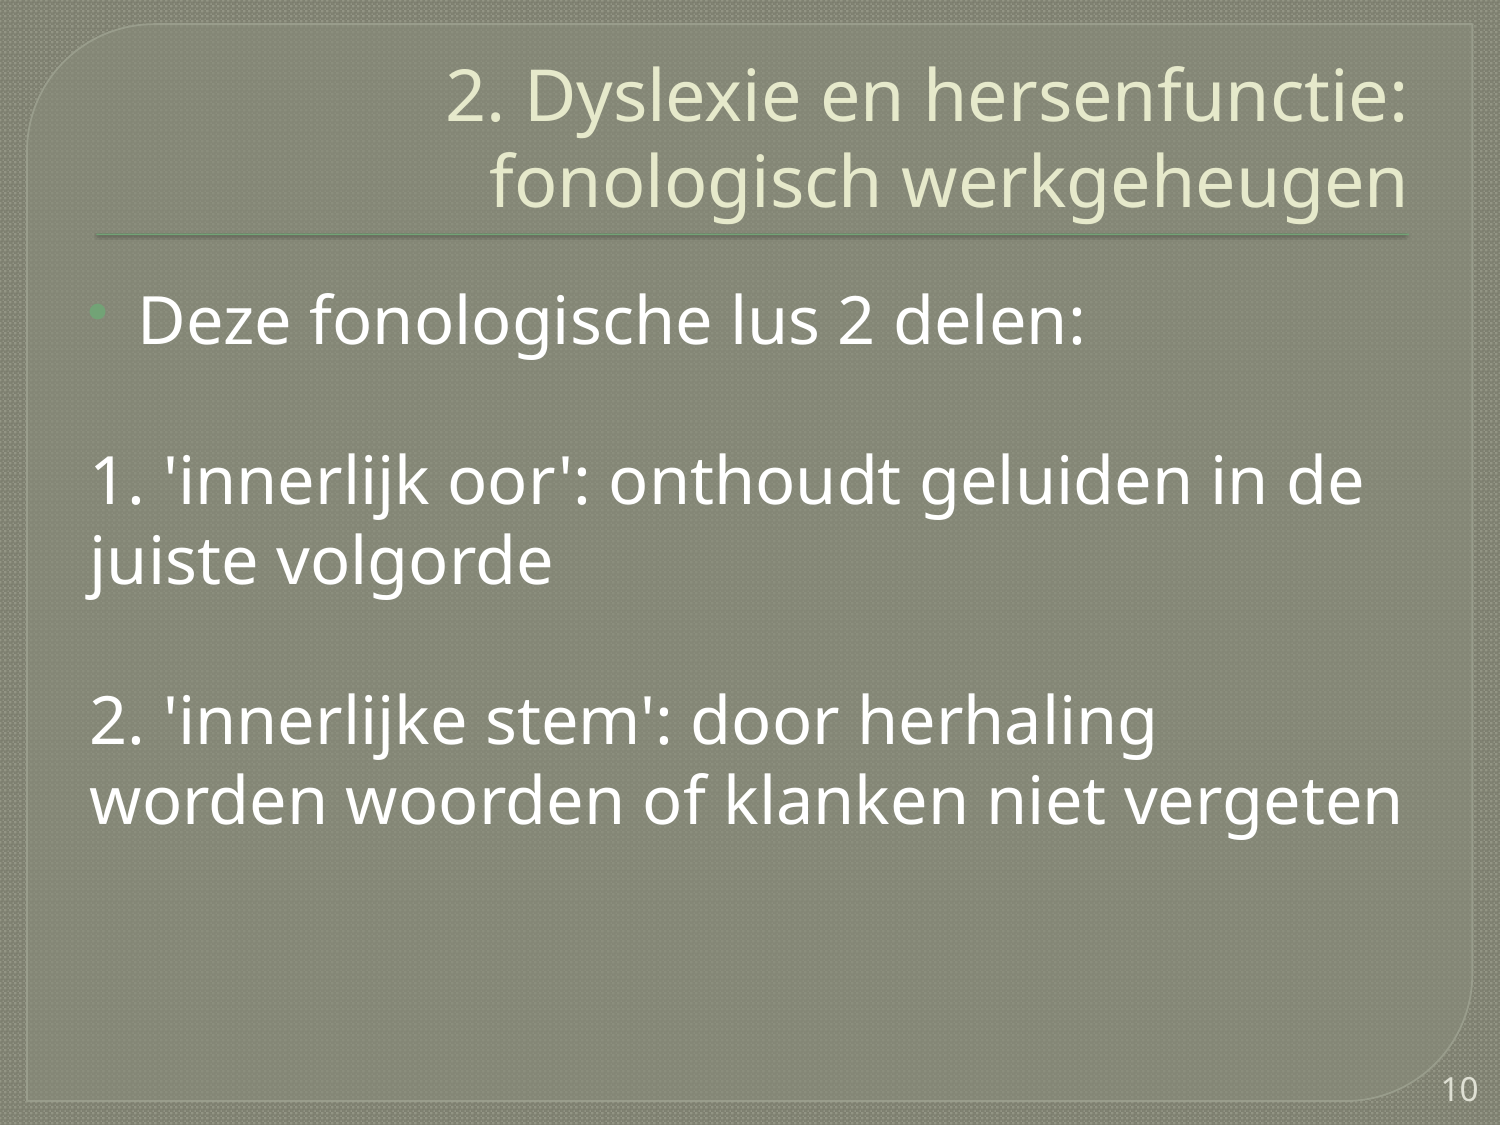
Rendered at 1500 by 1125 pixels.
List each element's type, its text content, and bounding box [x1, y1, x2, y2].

title 2. Dyslexie en hersenfunctie: fonologisch werkgeheugen [75, 41, 1425, 230]
list Deze fonologische lus 2 delen: 1. 'innerlijk oor': onthoudt geluiden in de juiste volgorde 2. 'innerlijke stem': door herhaling worden woorden of klanken niet vergeten [75, 270, 1425, 1013]
slide_number 10 [1417, 1068, 1494, 1114]
